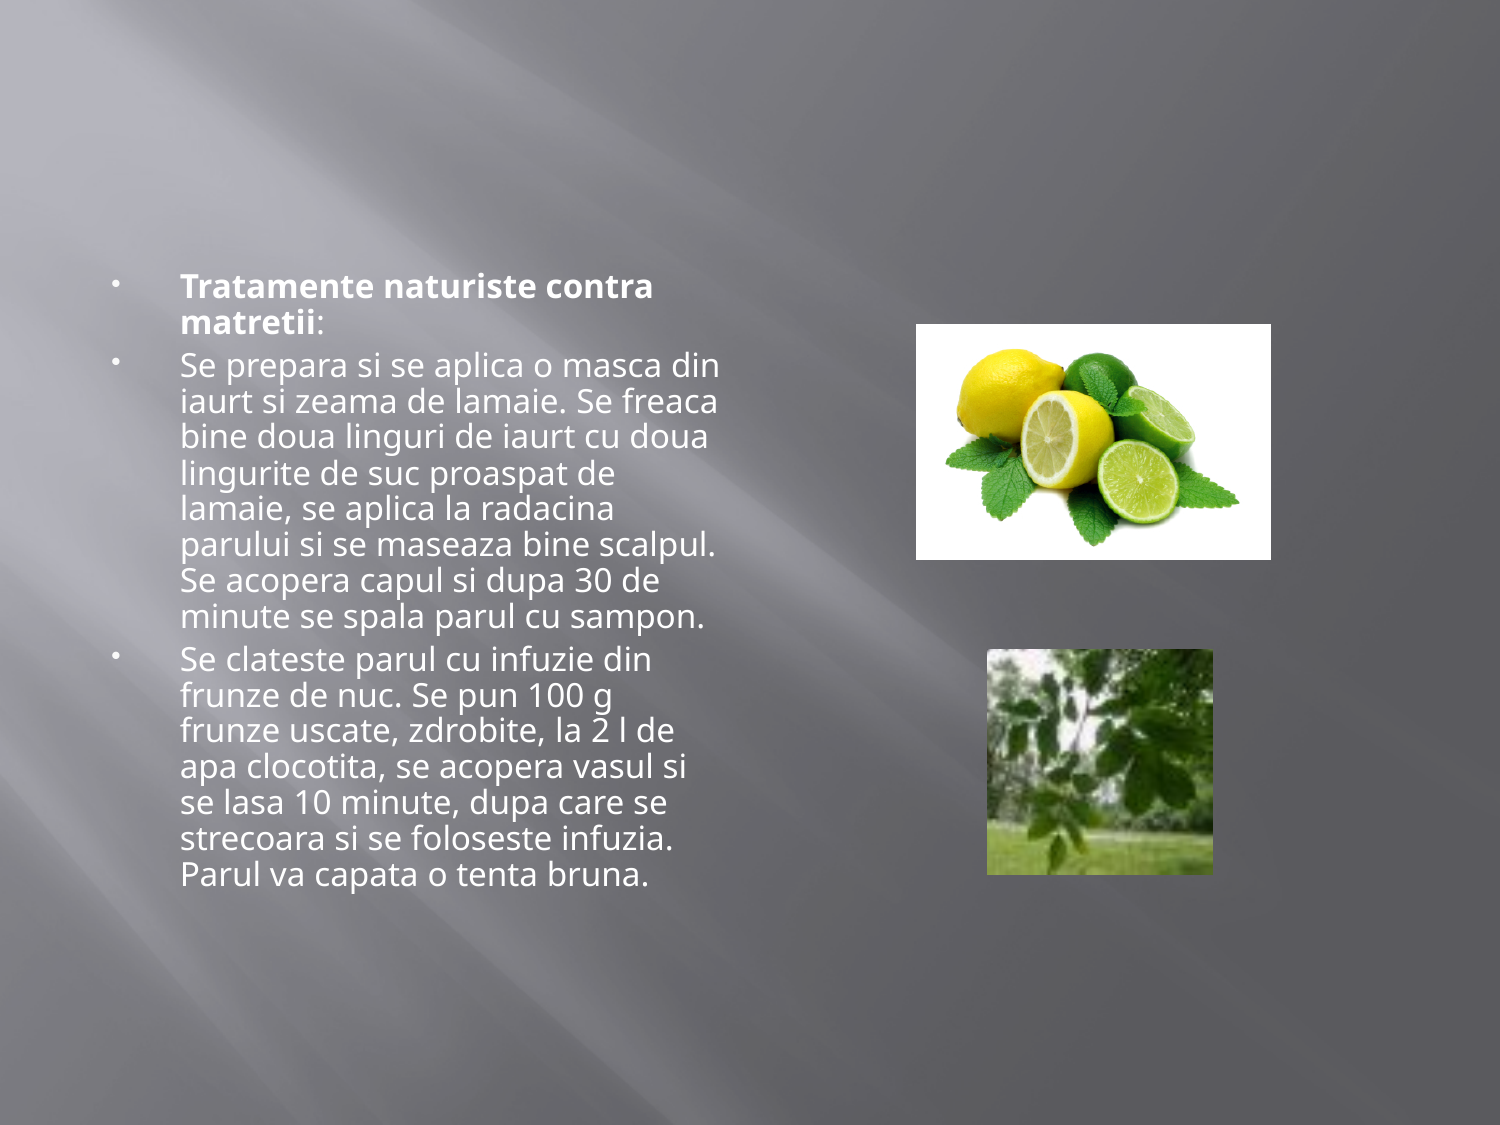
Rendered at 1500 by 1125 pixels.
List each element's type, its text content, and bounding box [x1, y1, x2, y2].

list Tratamente naturiste contra matretii: Se prepara si se aplica o masca din iaurt si zeama de lamaie. Se freaca bine doua linguri de iaurt cu doua lingurite de suc proaspat de lamaie, se aplica la radacina parului si se maseaza bine scalpul. Se acopera capul si dupa 30 de minute se spala parul cu sampon. Se clateste parul cu infuzie din frunze de nuc. Se pun 100 g frunze uscate, zdrobite, la 2 l de apa clocotita, se acopera vasul si se lasa 10 minute, dupa care se strecoara si se foloseste infuzia. Parul va capata o tenta bruna. [74, 262, 738, 1006]
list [987, 649, 1213, 876]
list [916, 323, 1272, 560]
